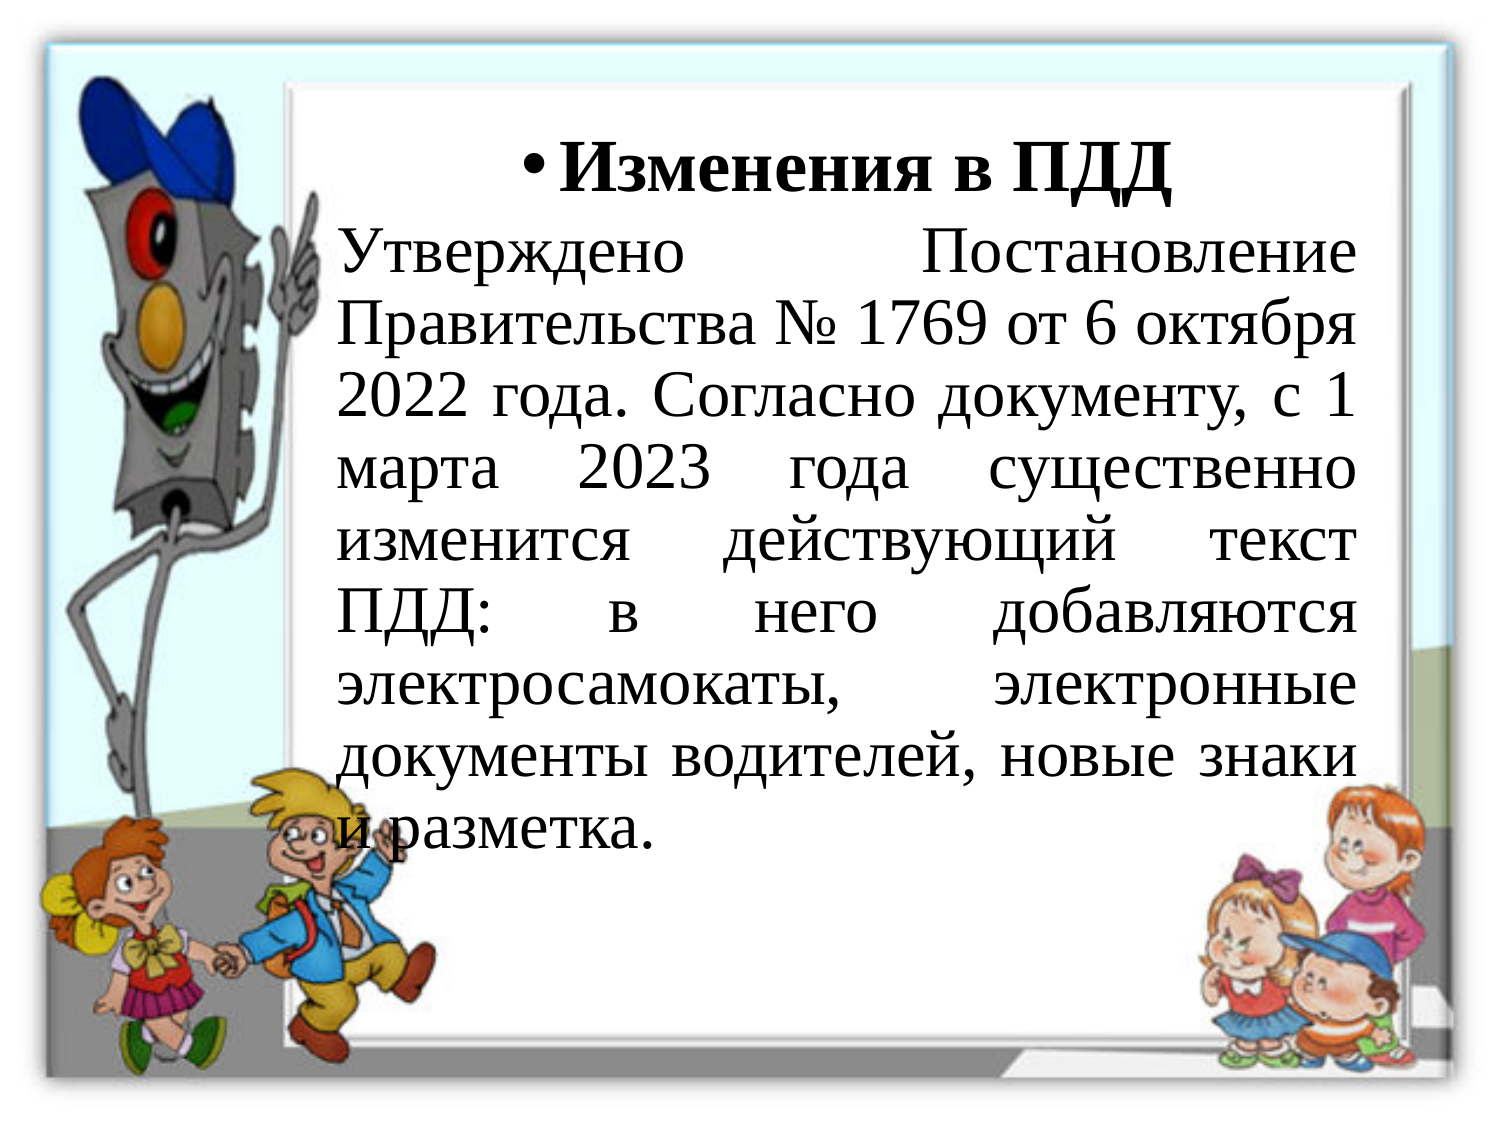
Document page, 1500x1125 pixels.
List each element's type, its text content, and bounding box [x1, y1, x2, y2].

title Утверждено Постановление Правительства № 1769 от 6 октября 2022 года. Согласно документу, с 1 марта 2023 года существенно изменится действующий текст ПДД: в него добавляются электросамокаты, электронные документы водителей, новые знаки и разметка. [336, 197, 1359, 809]
subtitle Изменения в ПДД [461, 135, 1235, 197]
picture [0, 0, 1500, 1125]
